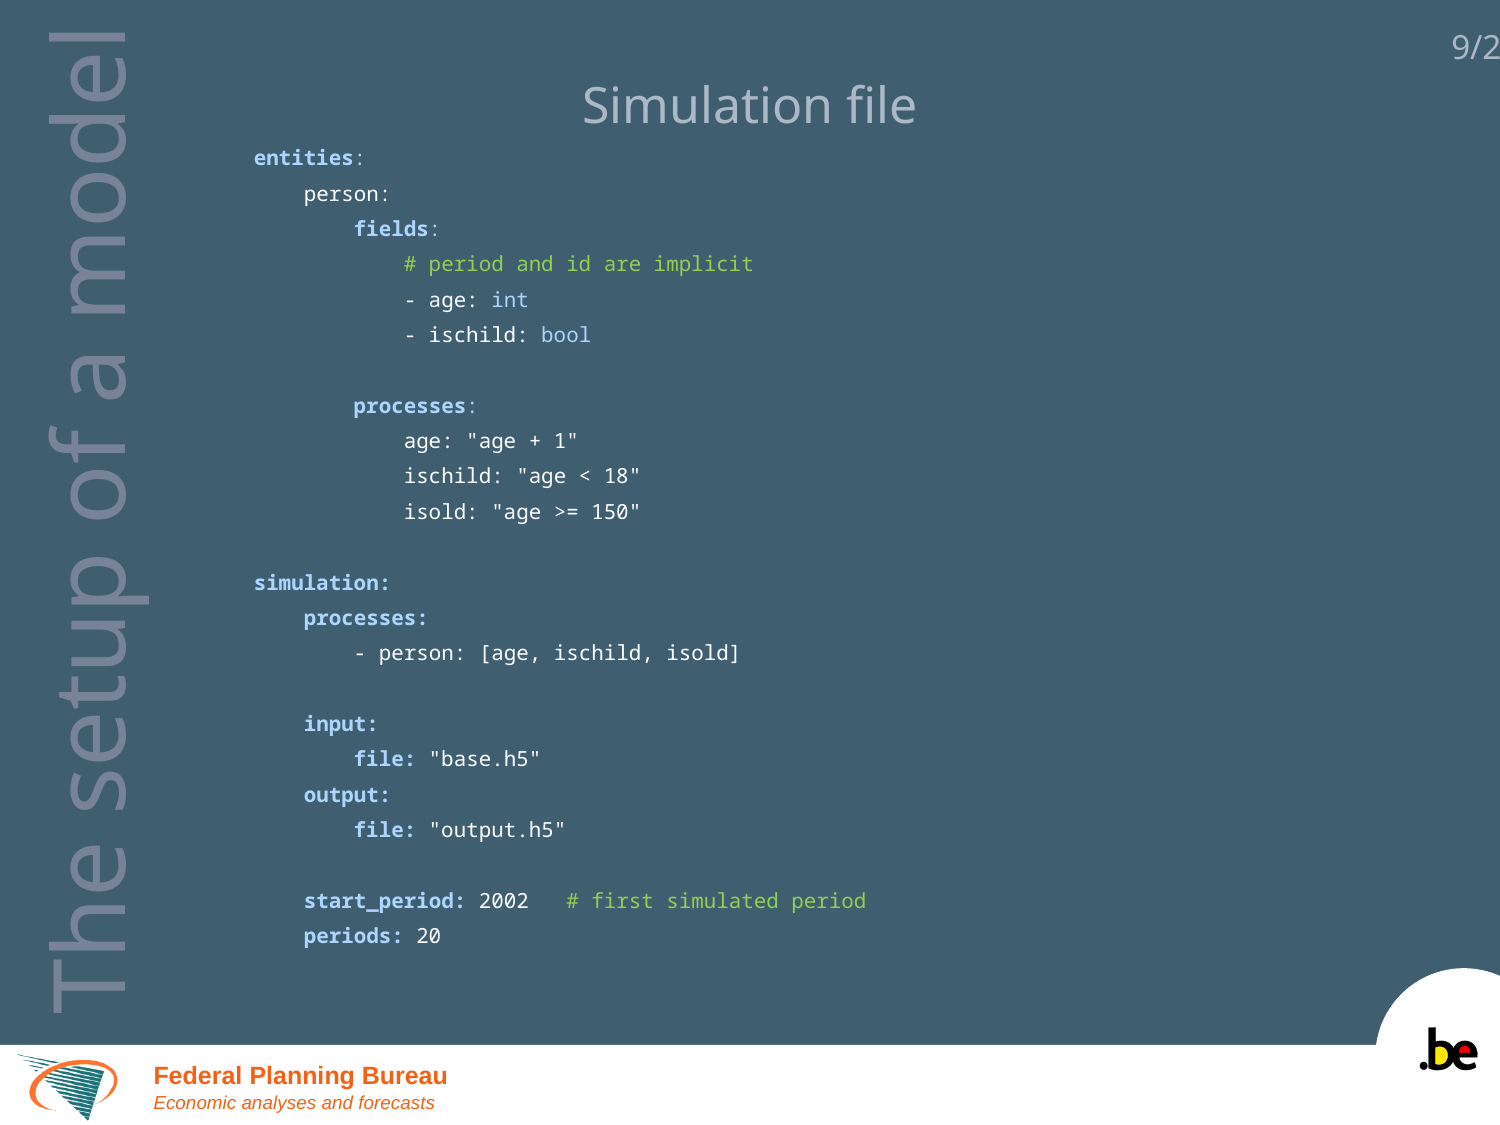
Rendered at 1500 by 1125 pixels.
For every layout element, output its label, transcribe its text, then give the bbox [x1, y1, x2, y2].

text_box The setup of a model [17, 10, 153, 1030]
list entities: person: fields: # period and id are implicit - age: int - ischild: bool processes: age: "age + 1" ischild: "age < 18" isold: "age >= 150" simulation: processes: - person: [age, ischild, isold] input: file: "base.h5" output: file: "output.h5" start_period: 2002 # first simulated period periods: 20 [238, 136, 1500, 965]
title Simulation file [153, 30, 1426, 177]
